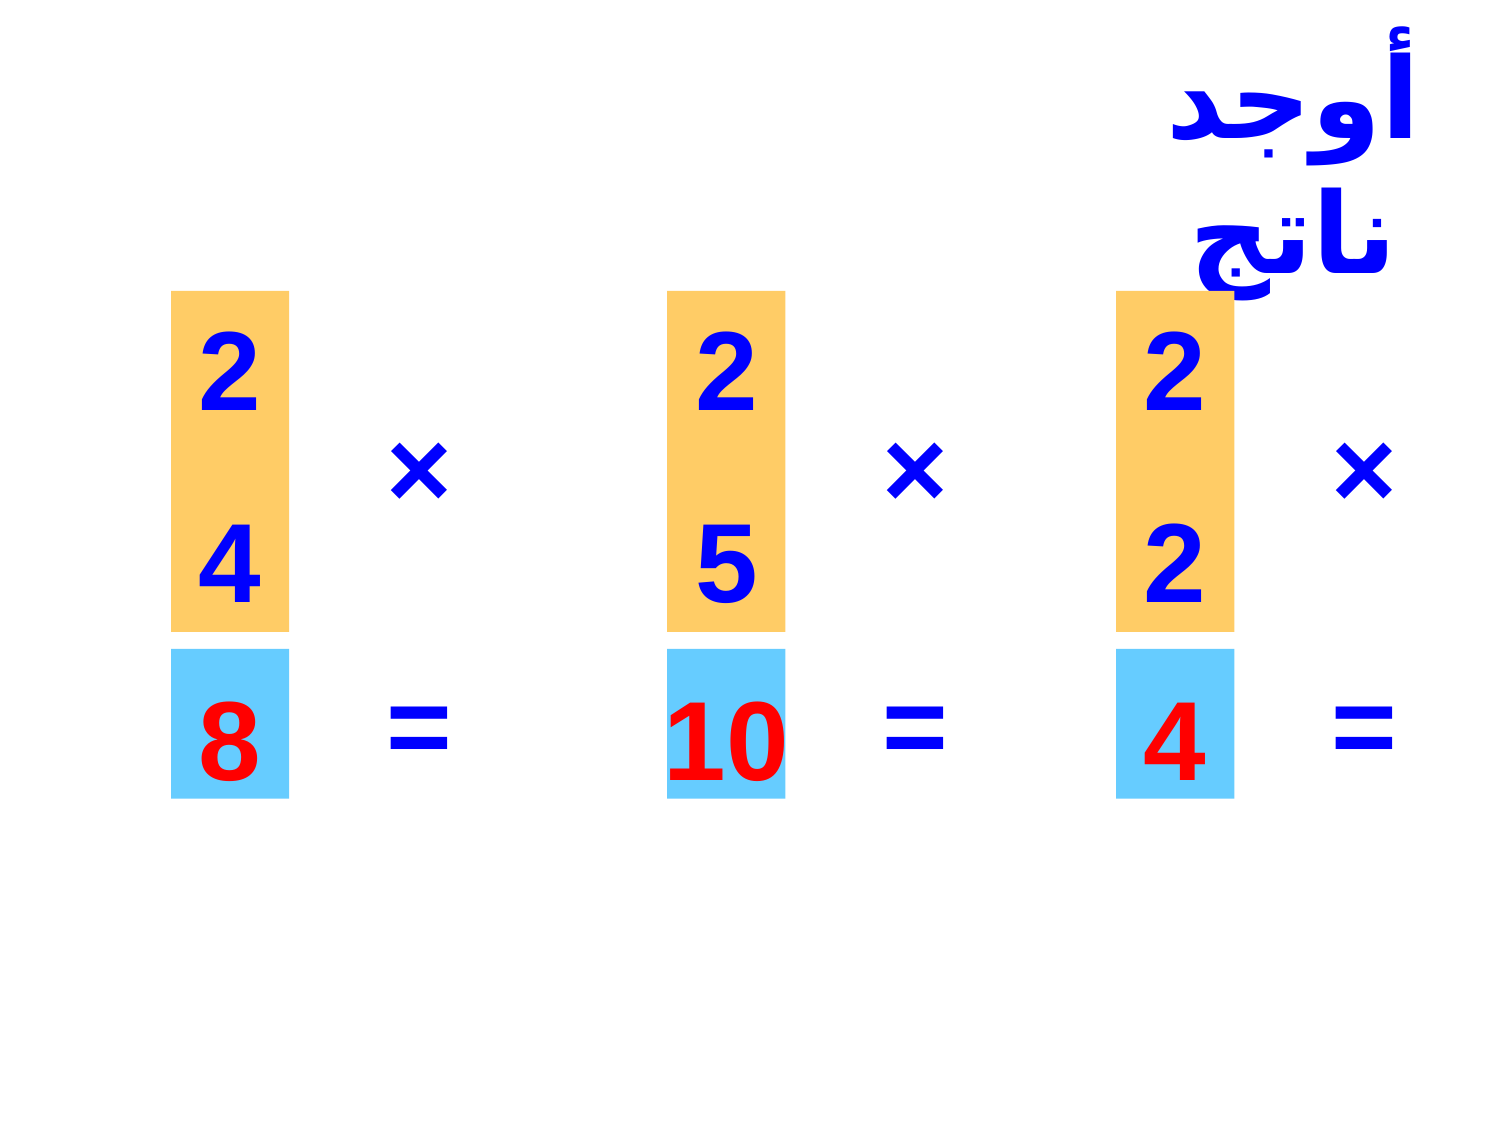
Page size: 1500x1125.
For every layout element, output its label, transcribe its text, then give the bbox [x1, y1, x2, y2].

text_box [1116, 648, 1235, 660]
text_box 4 [1068, 660, 1282, 811]
text_box = [856, 645, 975, 795]
text_box 2 4 [171, 290, 290, 632]
text_box 10 [620, 660, 833, 811]
text_box [171, 648, 290, 660]
text_box = [1305, 645, 1424, 795]
text_box × [359, 388, 478, 539]
text_box × [855, 388, 975, 539]
text_box 8 [123, 660, 337, 811]
text_box 2 2 [1116, 290, 1235, 632]
text_box × [1304, 388, 1424, 539]
text_box أوجد ناتج [1080, 18, 1500, 304]
text_box [667, 648, 786, 660]
text_box = [360, 645, 479, 795]
text_box 2 5 [667, 290, 786, 632]
